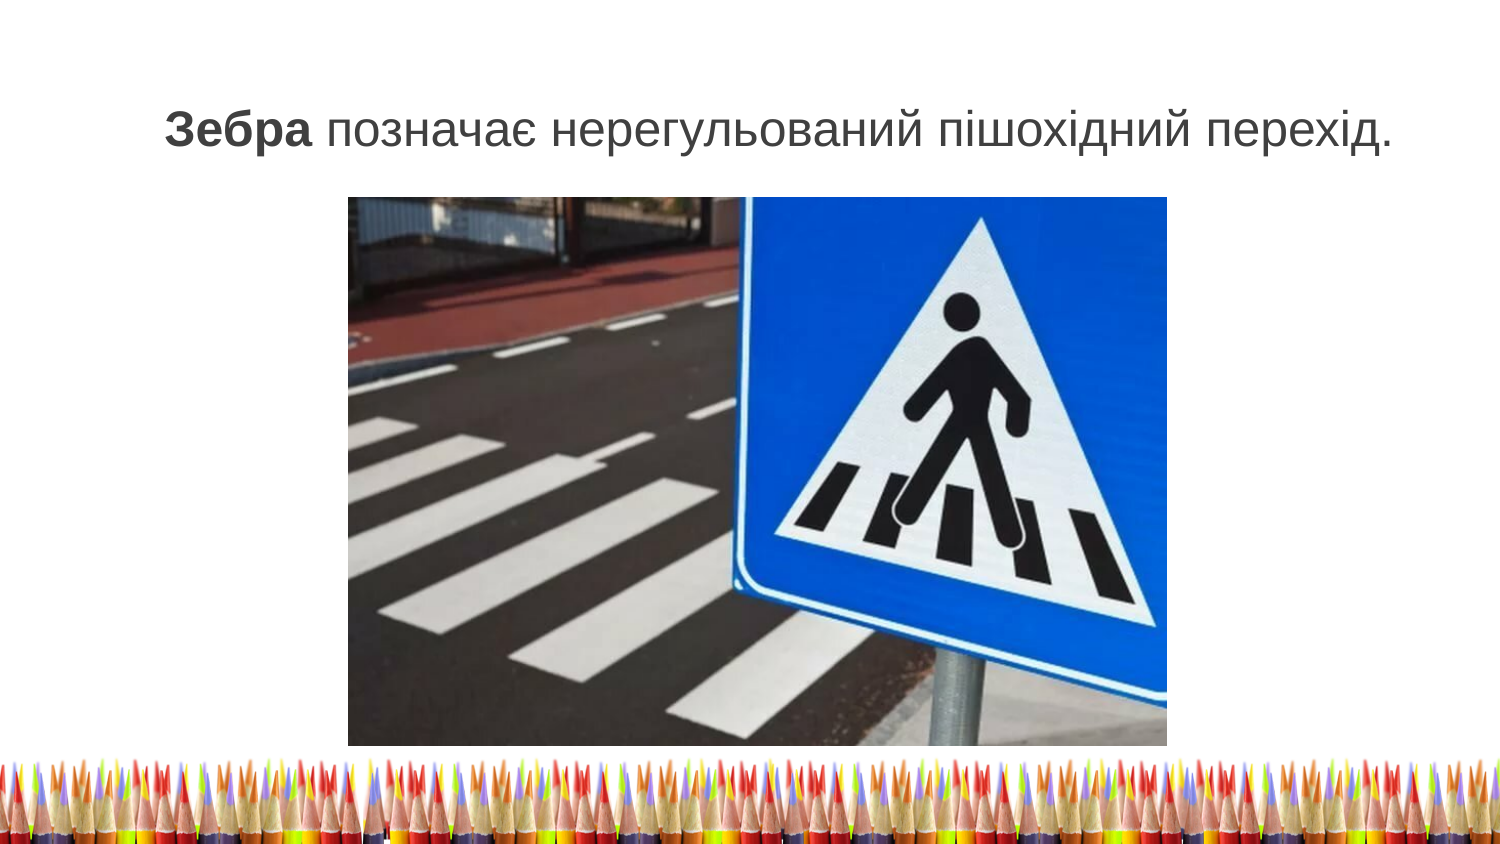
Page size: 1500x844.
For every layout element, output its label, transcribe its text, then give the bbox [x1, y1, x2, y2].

list Зебра позначає нерегульований пішохідний перехід. [29, 102, 1500, 151]
picture [0, 756, 1500, 844]
picture [348, 197, 1167, 747]
